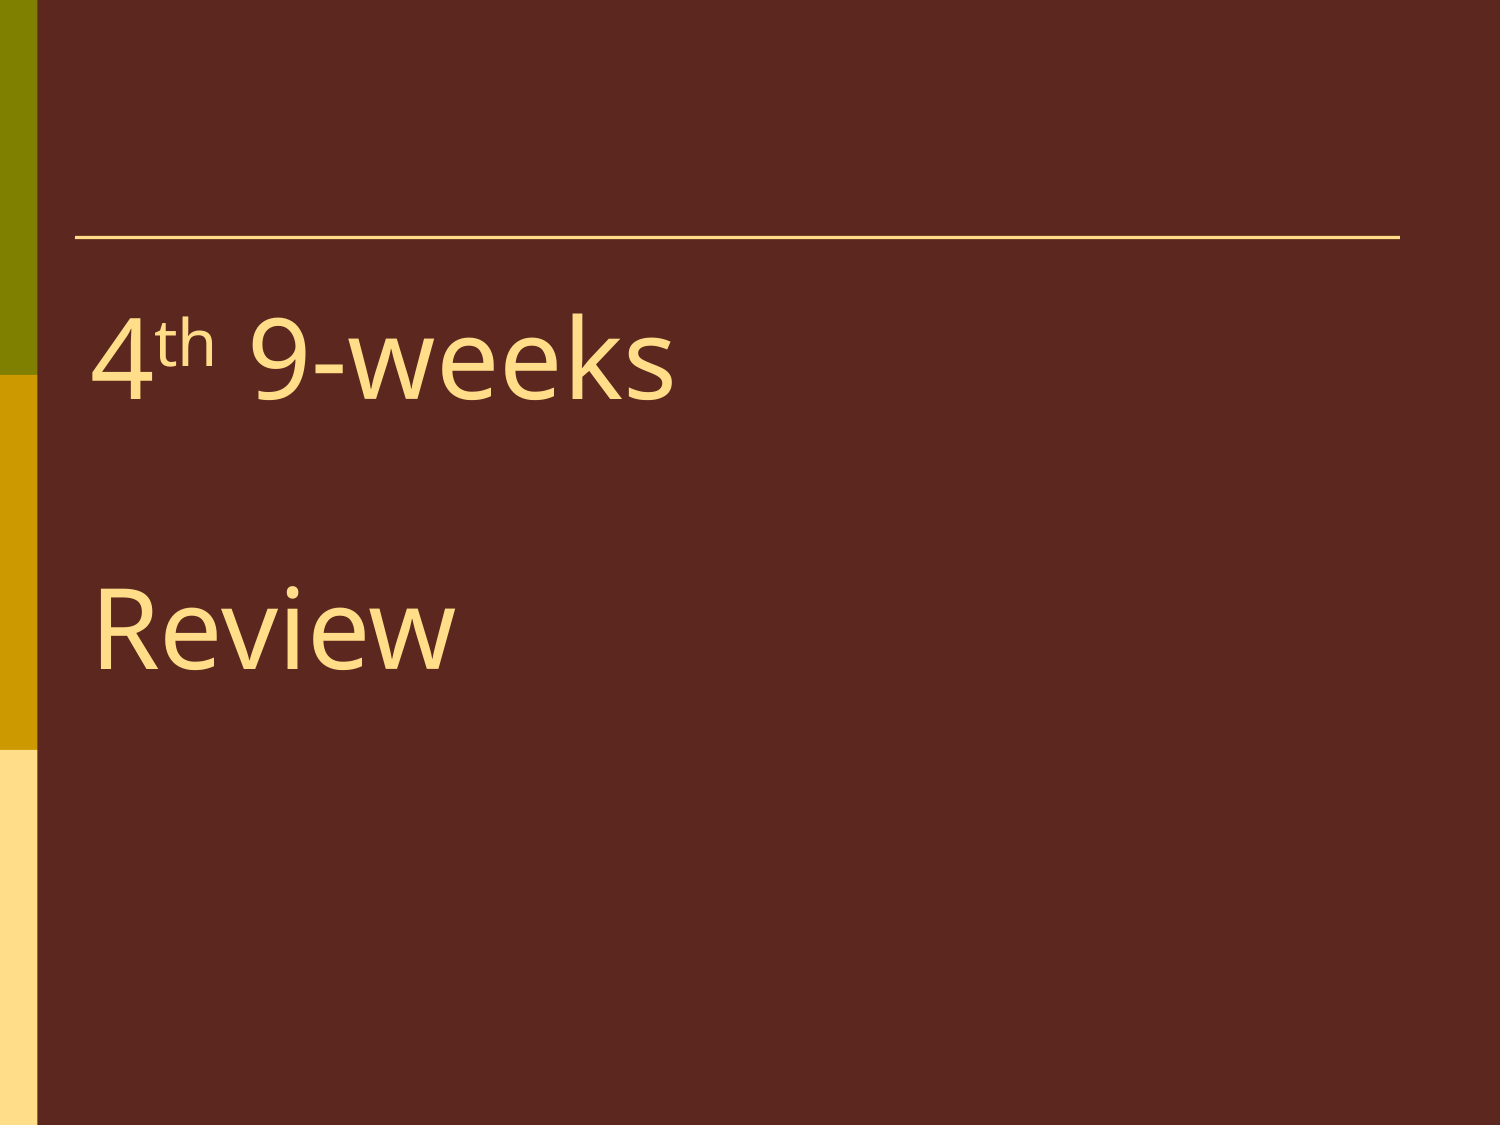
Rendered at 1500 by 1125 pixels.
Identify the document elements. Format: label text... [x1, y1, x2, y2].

title 4th 9-weeks Review [75, 512, 1425, 700]
